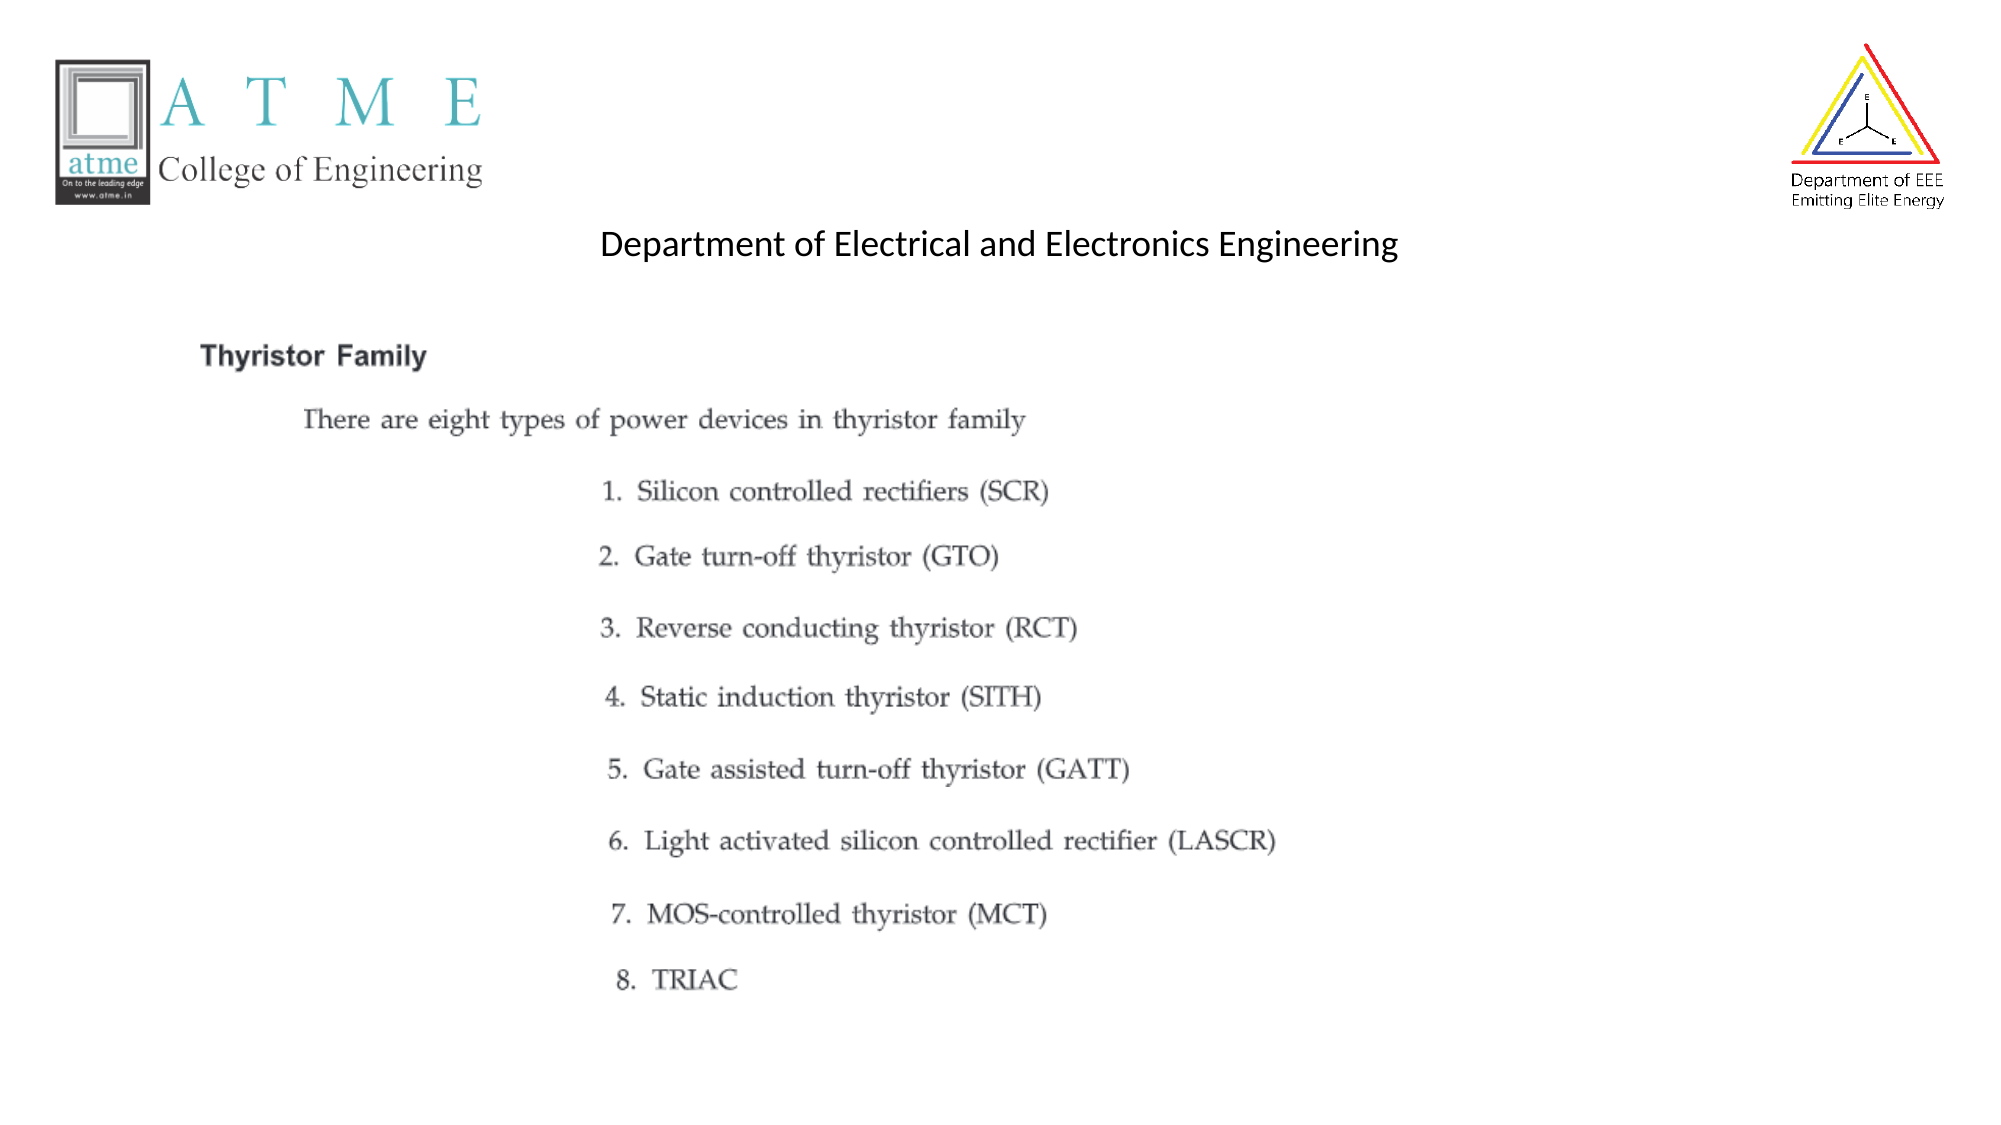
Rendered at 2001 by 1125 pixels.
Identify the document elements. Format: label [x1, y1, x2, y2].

picture [588, 465, 1070, 518]
picture [596, 809, 1282, 868]
picture [596, 600, 1088, 657]
picture [1783, 37, 1948, 212]
picture [588, 533, 1031, 586]
picture [596, 670, 1061, 723]
picture [49, 51, 488, 212]
picture [613, 960, 758, 1000]
picture [599, 888, 1062, 940]
picture [304, 397, 1028, 449]
picture [600, 744, 1143, 787]
picture [196, 330, 447, 381]
